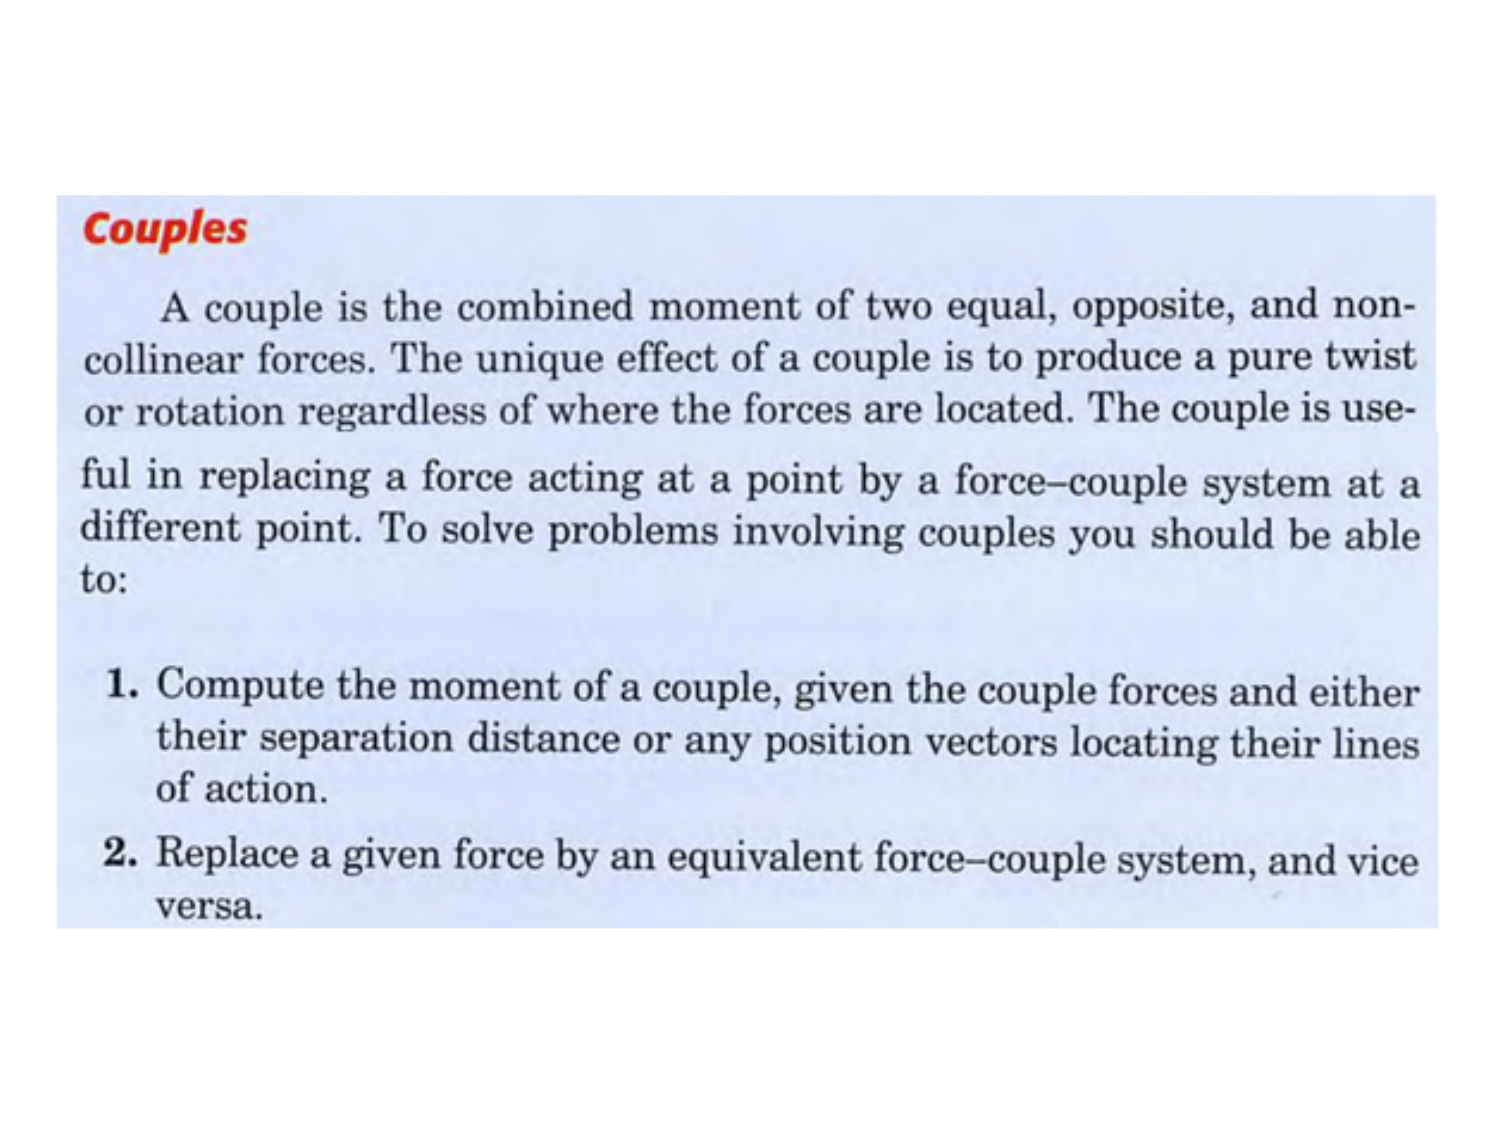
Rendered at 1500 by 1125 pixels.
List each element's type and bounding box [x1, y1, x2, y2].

picture [48, 184, 1452, 941]
